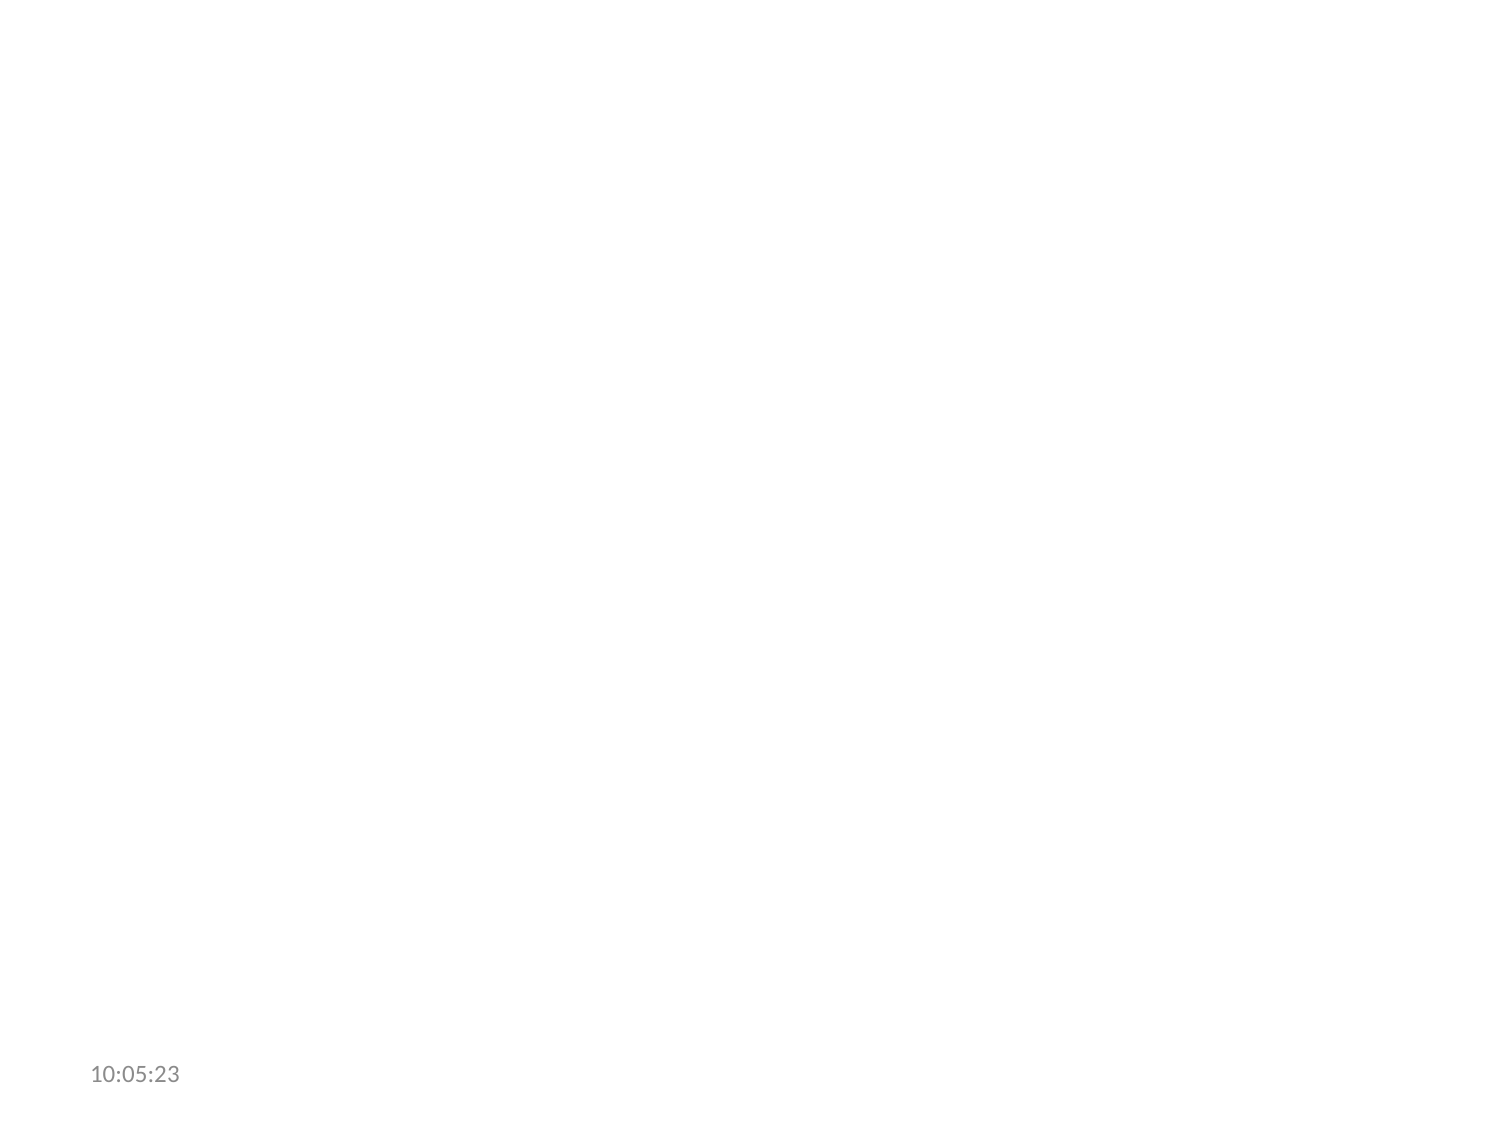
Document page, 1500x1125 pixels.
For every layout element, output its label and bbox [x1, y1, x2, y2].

slide_number [75, 1042, 425, 1103]
